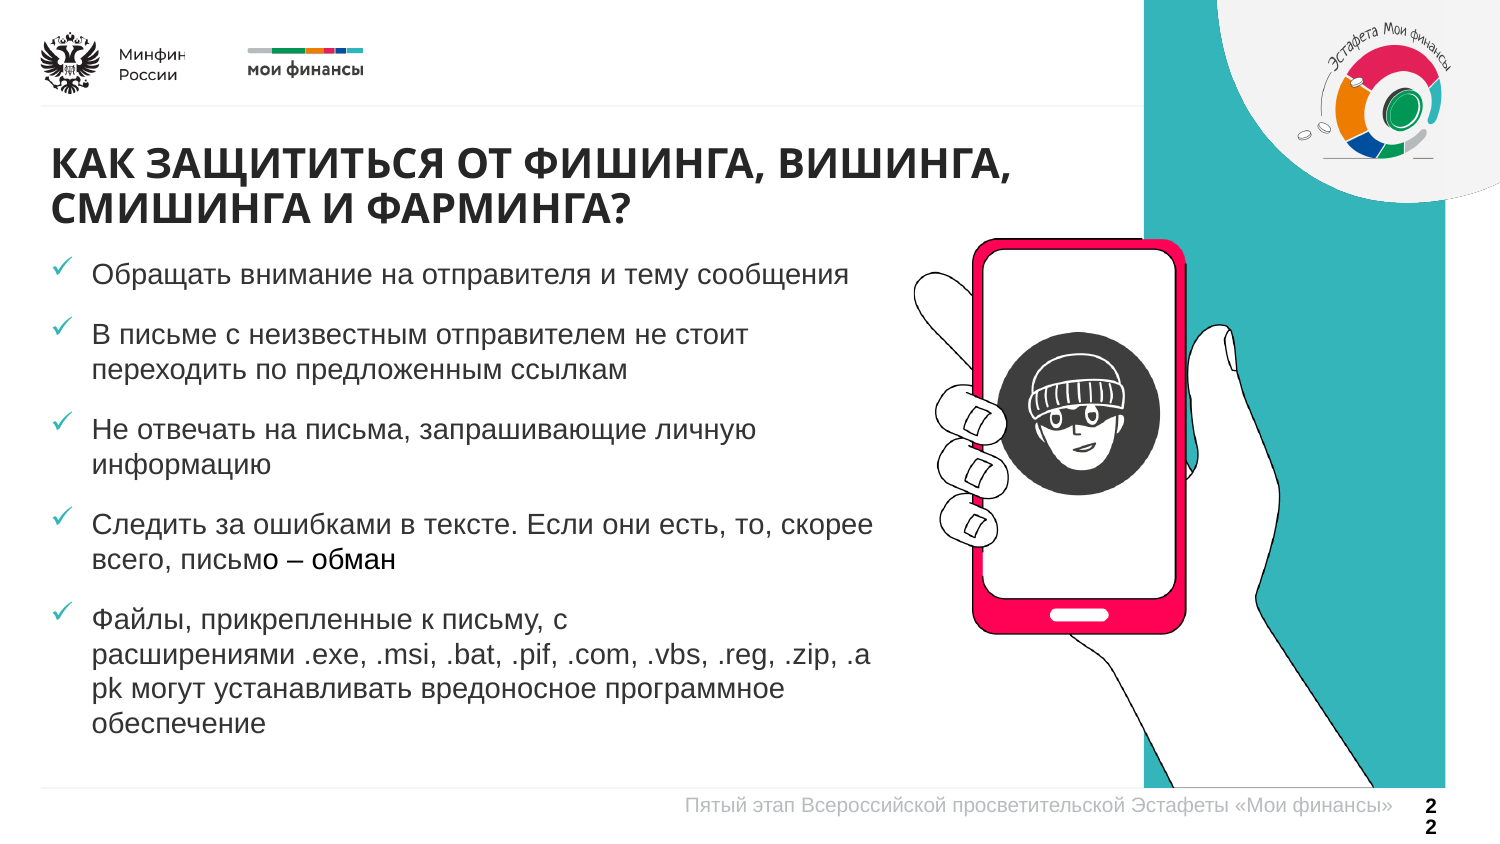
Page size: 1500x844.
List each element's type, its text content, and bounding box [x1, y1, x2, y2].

text_box Обращать внимание на отправителя и тему сообщения В письме с неизвестным отправителем не стоит переходить по предложенным ссылкам Не отвечать на письма, запрашивающие личную информацию Следить за ошибками в тексте. Если они есть, то, скорее всего, письмо – обман Файлы, прикрепленные к письму, с расширениями .exe, .msi, .bat, .pif, .com, .vbs, .reg, .zip, .apk могут устанавливать вредоносное программное обеспечение [50, 255, 888, 736]
picture [1215, 0, 1500, 203]
picture [913, 238, 1374, 789]
slide_number 22 [1416, 783, 1447, 827]
title КАК ЗАЩИТИТЬСЯ ОТ ФИШИНГА, ВИШИНГА, СМИШИНГА И ФАРМИНГА? [50, 142, 1067, 231]
text_box [1143, 0, 1446, 788]
